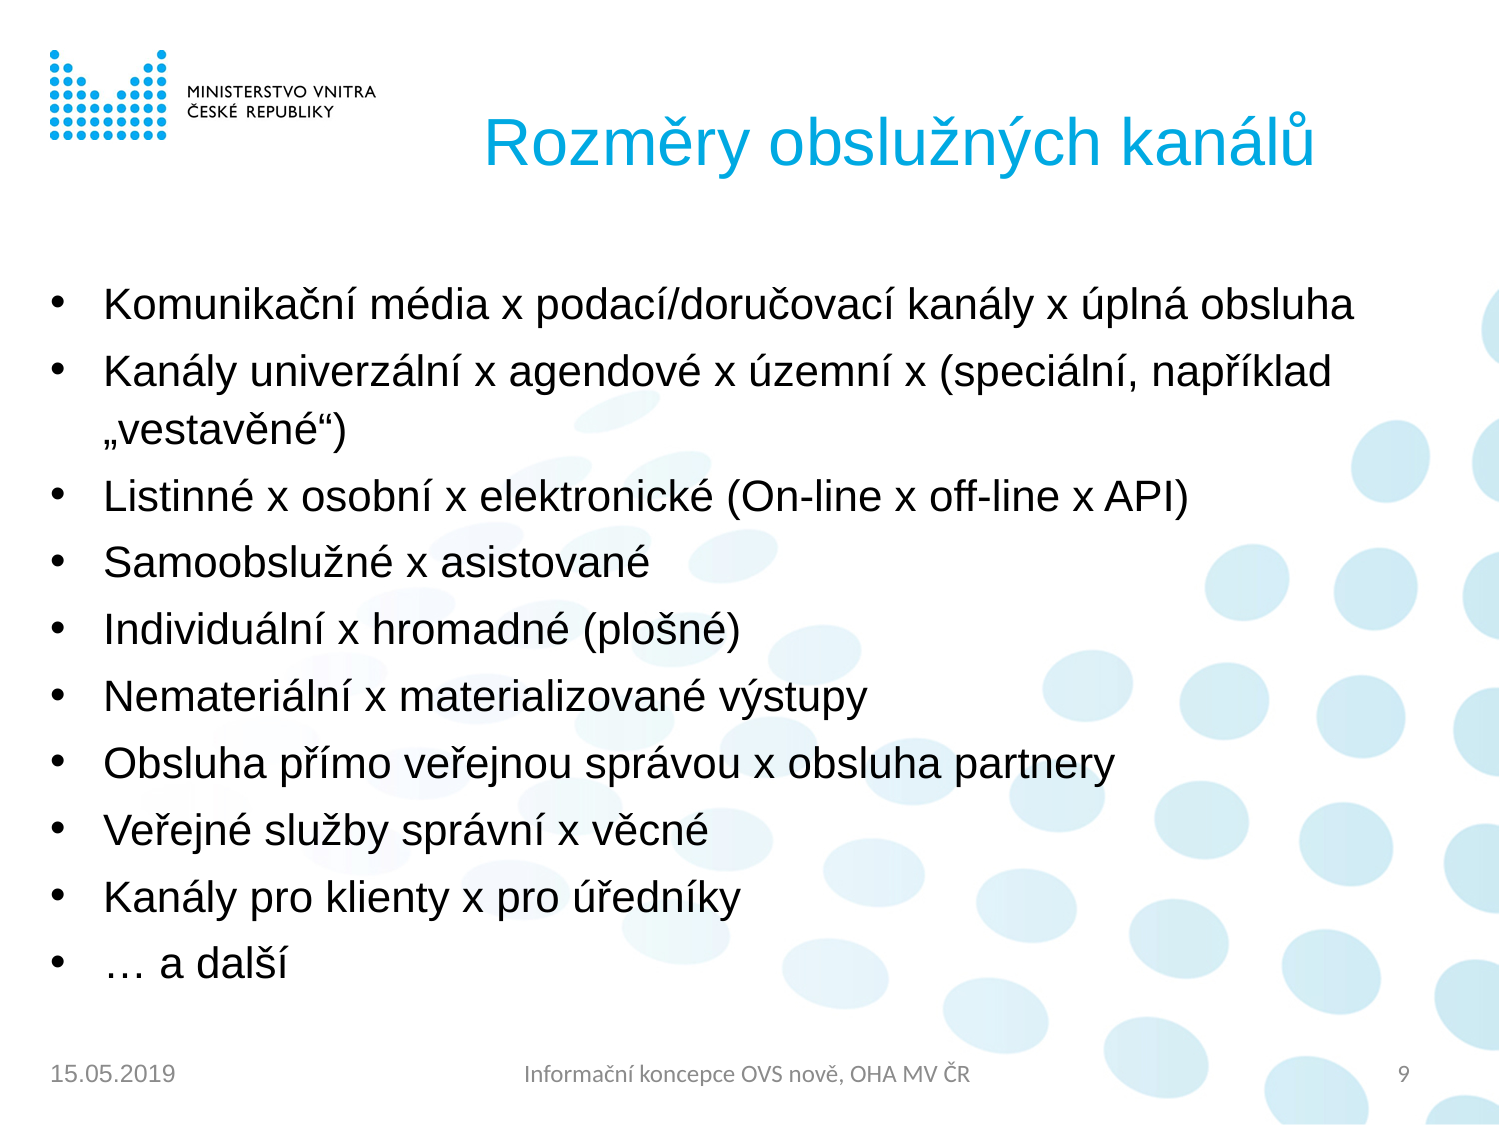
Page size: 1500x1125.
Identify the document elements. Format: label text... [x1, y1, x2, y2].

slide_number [35, 1042, 286, 1103]
slide_number 9 [1210, 1042, 1425, 1103]
title Rozměry obslužných kanálů [468, 45, 1425, 233]
footer Informační koncepce OVS nově, OHA MV ČR [398, 1042, 1098, 1103]
list Komunikační média x podací/doručovací kanály x úplná obsluha Kanály univerzální x agendové x územní x (speciální, například „vestavěné“) Listinné x osobní x elektronické (On-line x off-line x API) Samoobslužné x asistované Individuální x hromadné (plošné) Nemateriální x materializované výstupy Obsluha přímo veřejnou správou x obsluha partnery Veřejné služby správní x věcné Kanály pro klienty x pro úředníky … a další [35, 262, 1425, 1005]
picture [0, 0, 1500, 1125]
